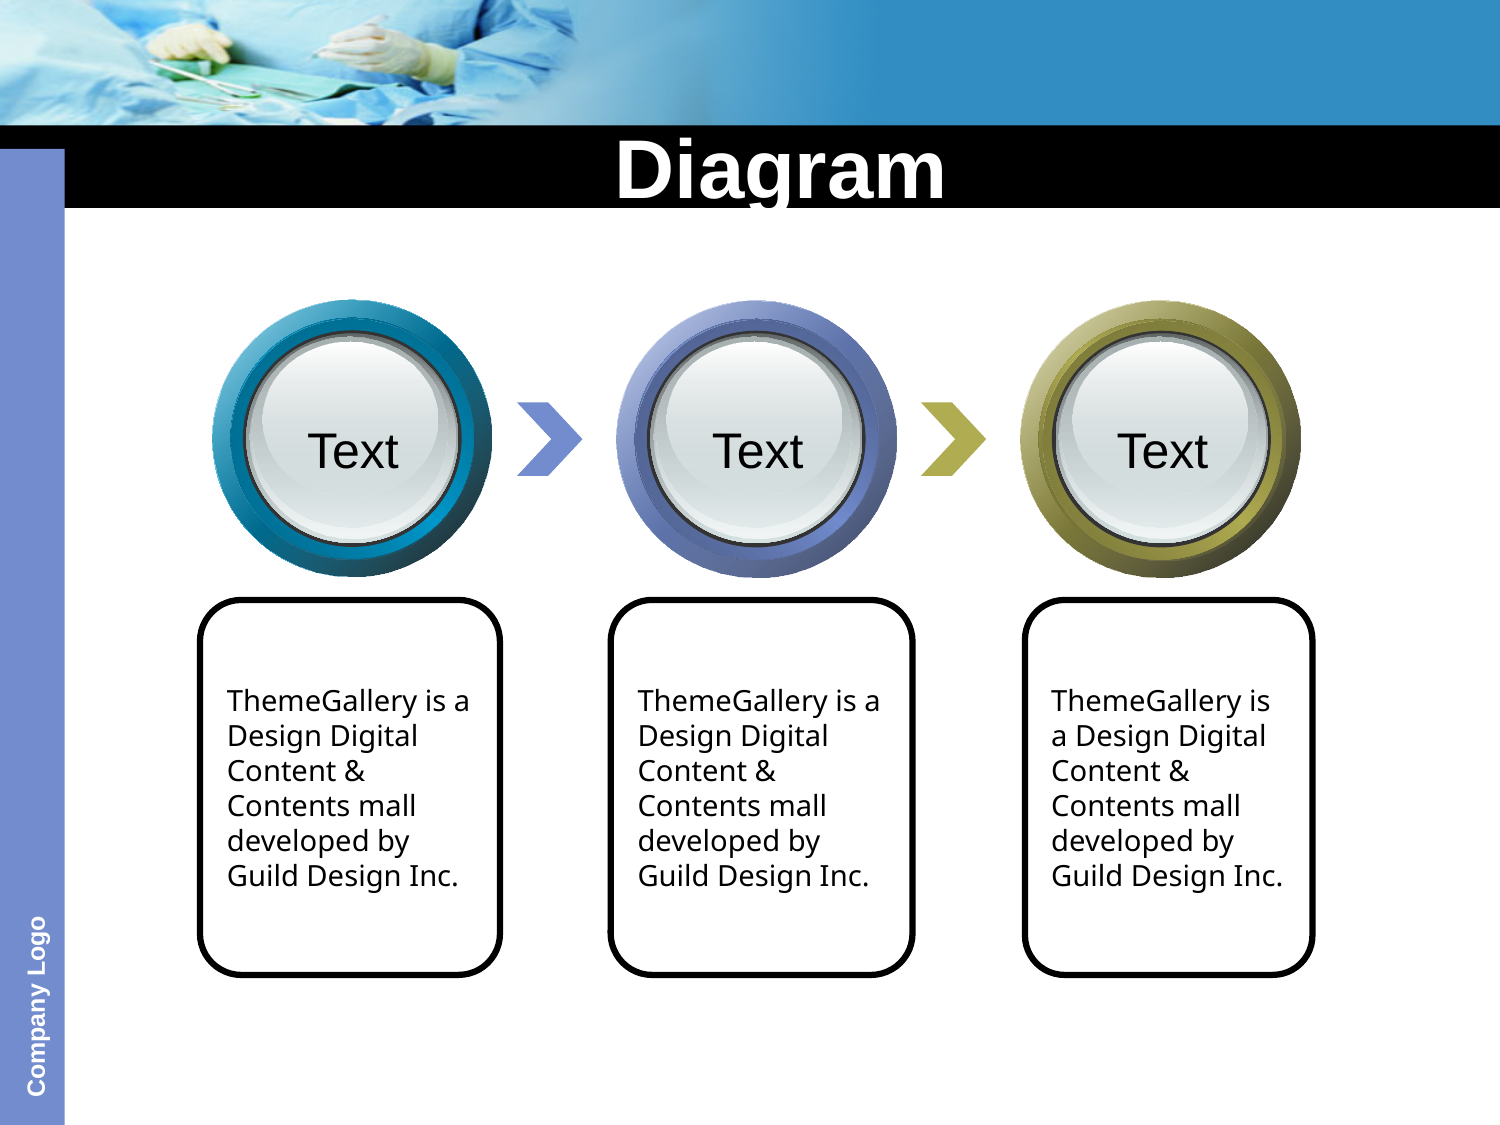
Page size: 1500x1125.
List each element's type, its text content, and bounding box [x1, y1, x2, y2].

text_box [199, 299, 1313, 976]
title Diagram [62, 124, 1500, 206]
picture [0, 0, 1500, 125]
